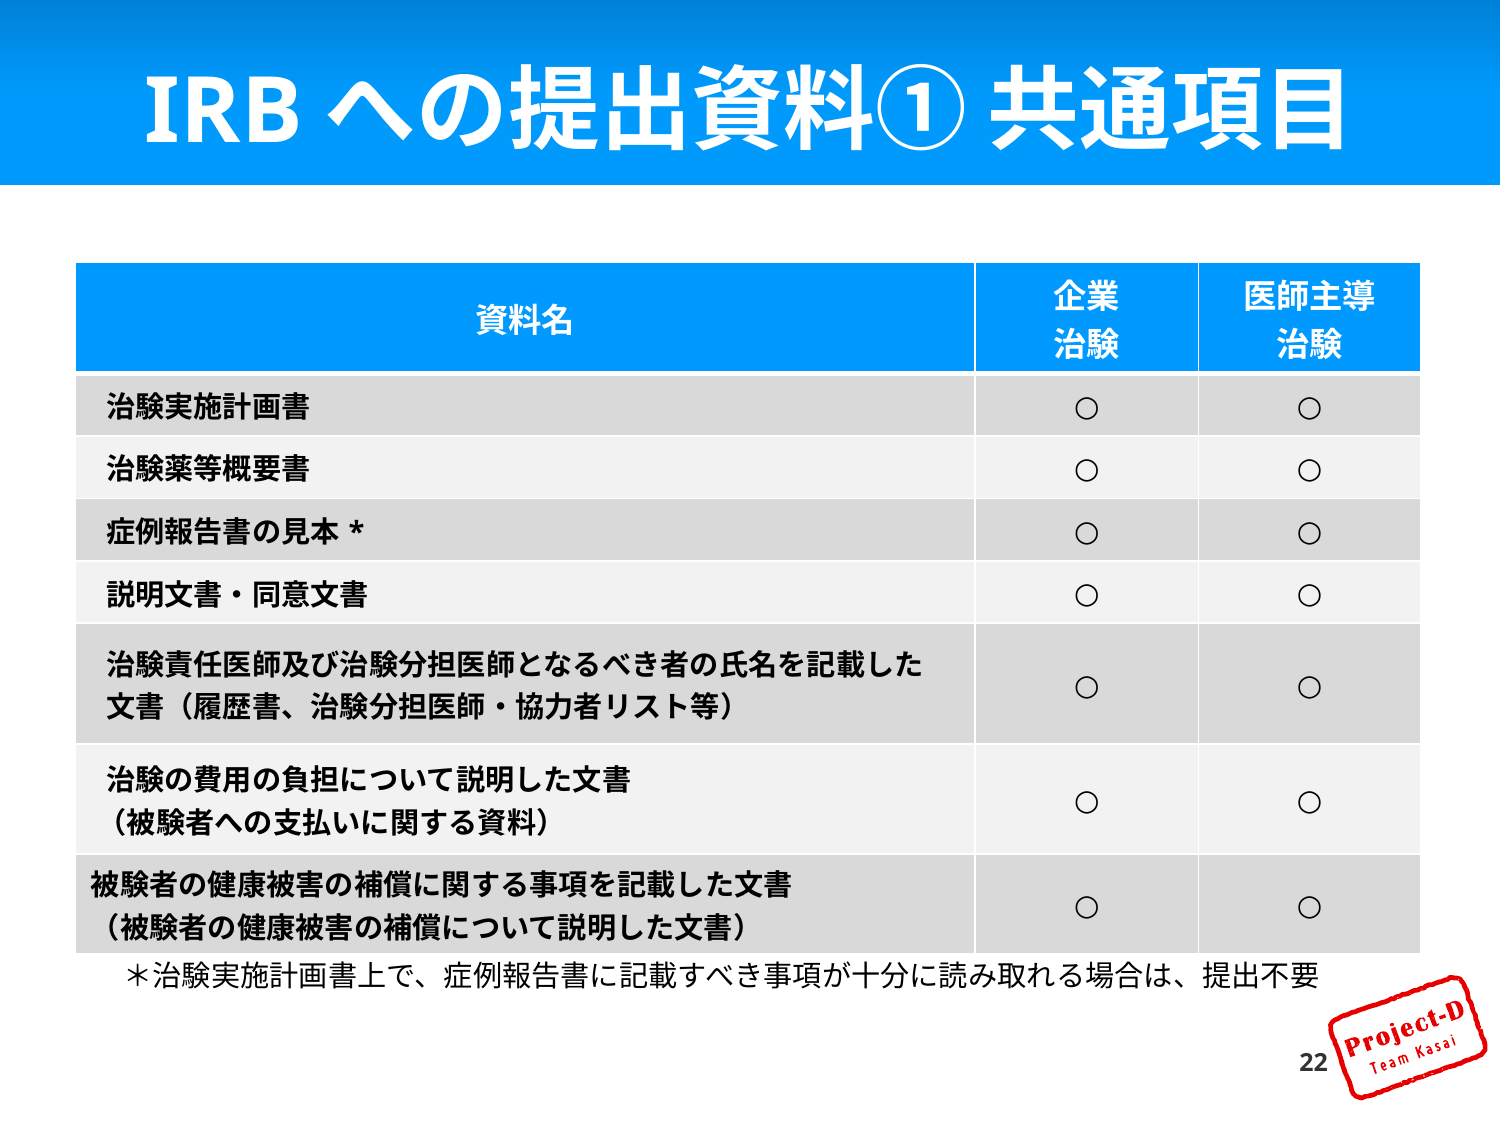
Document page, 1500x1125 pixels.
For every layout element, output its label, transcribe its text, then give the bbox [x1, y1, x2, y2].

title IRBへの提出資料① 共通項目 [0, 0, 1500, 185]
text_box ＊治験実施計画書上で、症例報告書に記載すべき事項が十分に読み取れる場合は、提出不要 [108, 949, 1388, 1000]
table_header 資料名 [76, 263, 974, 371]
table_cell ○ [1199, 499, 1420, 560]
table_cell ○ [1199, 376, 1420, 435]
table_cell ○ [976, 745, 1198, 853]
table_cell 治験薬等概要書 [76, 437, 974, 498]
table_cell ○ [1199, 437, 1420, 498]
table_cell ○ [976, 499, 1198, 560]
table_cell 被験者の健康被害の補償に関する事項を記載した文書 （被験者の健康被害の補償について説明した文書） [76, 855, 974, 953]
table_cell 説明文書・同意文書 [76, 562, 974, 622]
table_cell ○ [1199, 855, 1420, 953]
table_cell 症例報告書の見本* [76, 499, 974, 560]
table_cell ○ [976, 376, 1198, 435]
picture [1327, 974, 1488, 1101]
table_header 企業 治験 [976, 263, 1198, 371]
table_cell ○ [976, 437, 1198, 498]
table_cell ○ [1199, 562, 1420, 622]
table_cell 治験の費用の負担について説明した文書 （被験者への支払いに関する資料） [76, 745, 974, 853]
table_cell ○ [976, 855, 1198, 949]
table_cell 治験実施計画書 [76, 376, 974, 435]
table_cell ○ [976, 562, 1198, 622]
table_cell ○ [976, 624, 1198, 743]
table_header 医師主導 治験 [1199, 263, 1420, 371]
table_cell ○ [1199, 745, 1420, 853]
table_cell ○ [1199, 624, 1420, 743]
table_cell 治験責任医師及び治験分担医師となるべき者の氏名を記載した 文書（履歴書、治験分担医師・協力者リスト等） [76, 624, 974, 743]
